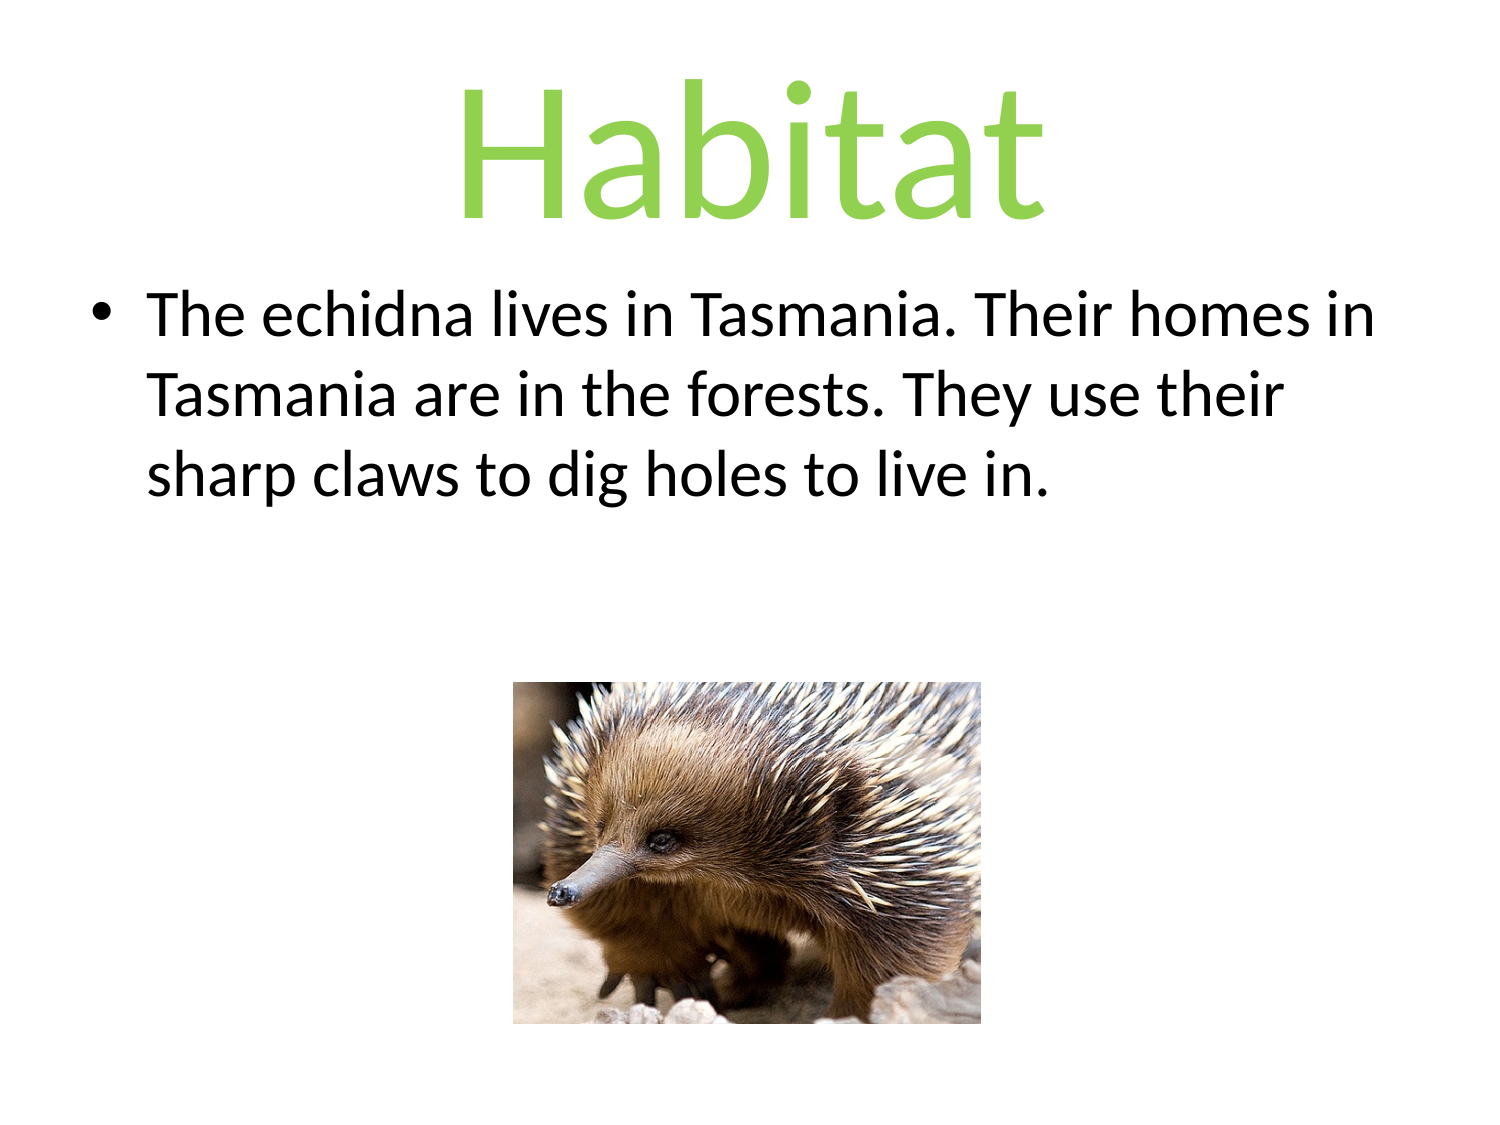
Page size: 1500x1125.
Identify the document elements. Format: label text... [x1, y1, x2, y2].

list The echidna lives in Tasmania. Their homes in Tasmania are in the forests. They use their sharp claws to dig holes to live in. [75, 262, 1425, 1005]
title Habitat [75, 45, 1425, 233]
picture [513, 682, 981, 1024]
